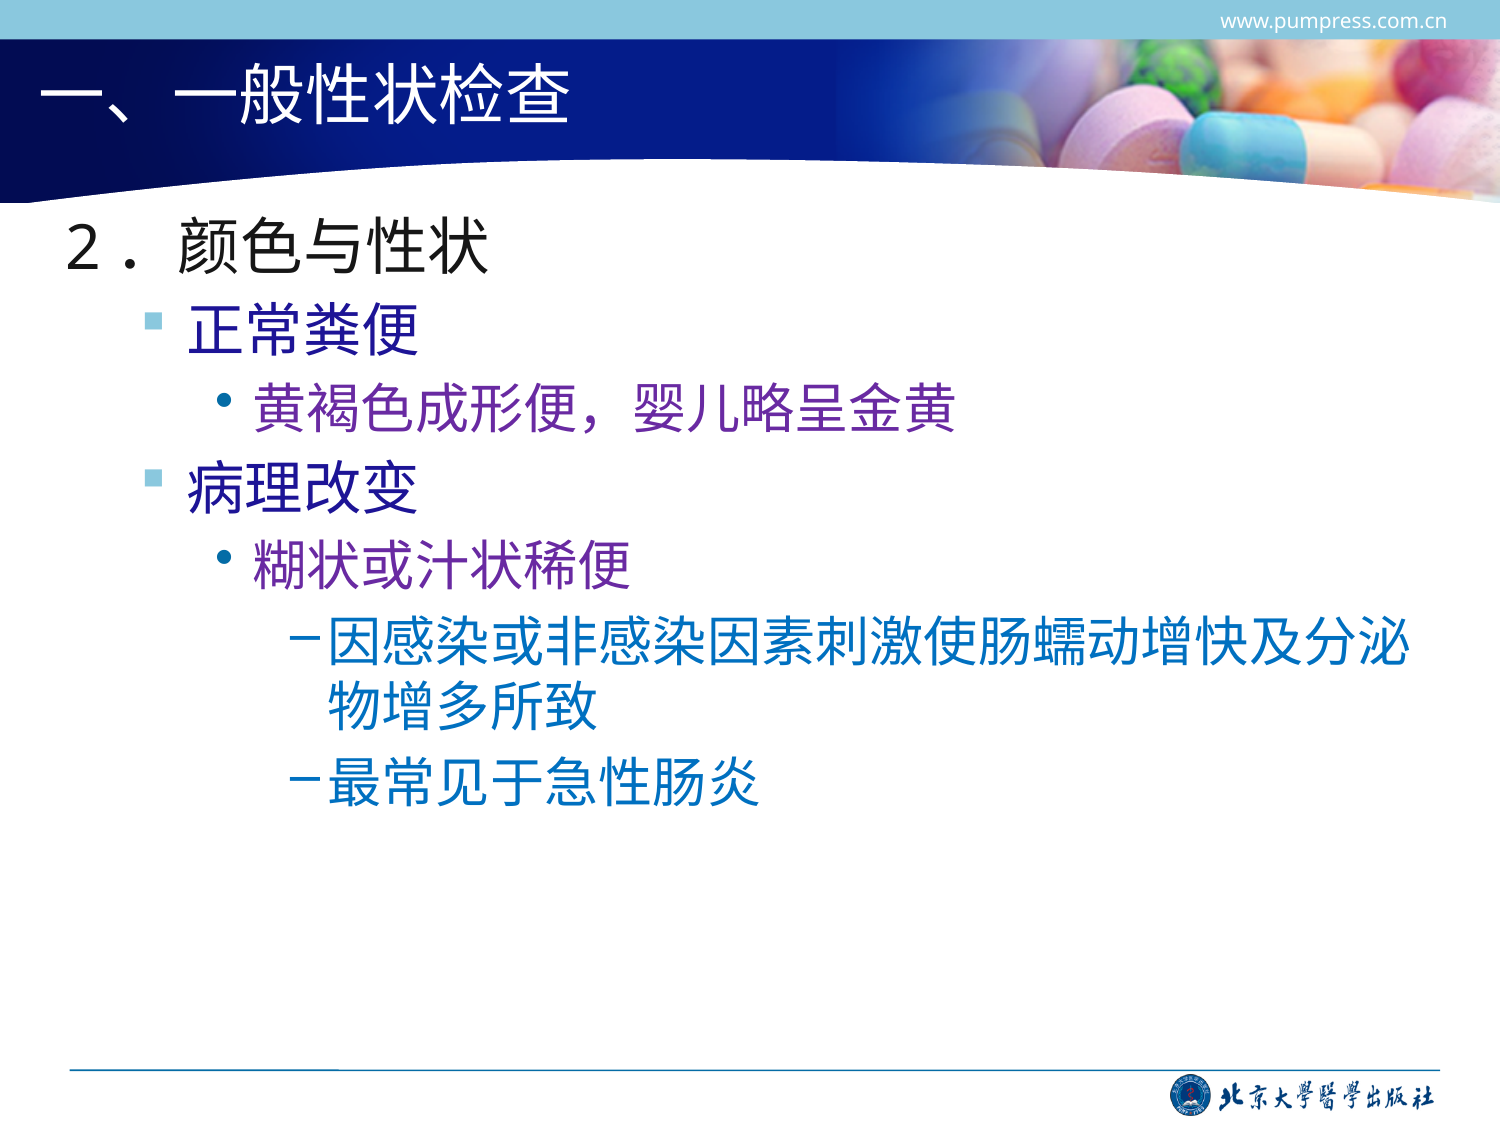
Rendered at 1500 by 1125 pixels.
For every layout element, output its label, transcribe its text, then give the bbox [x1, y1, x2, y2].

slide_number www.pumpress.com.cn [1024, 0, 1463, 38]
title 一、一般性状检查 [23, 46, 1349, 140]
picture [1170, 1074, 1436, 1118]
picture [0, 40, 1500, 203]
list 2．颜色与性状 正常粪便 黄褐色成形便，婴儿略呈金黄 病理改变 糊状或汁状稀便 因感染或非感染因素刺激使肠蠕动增快及分泌物增多所致 最常见于急性肠炎 [49, 198, 1463, 1026]
